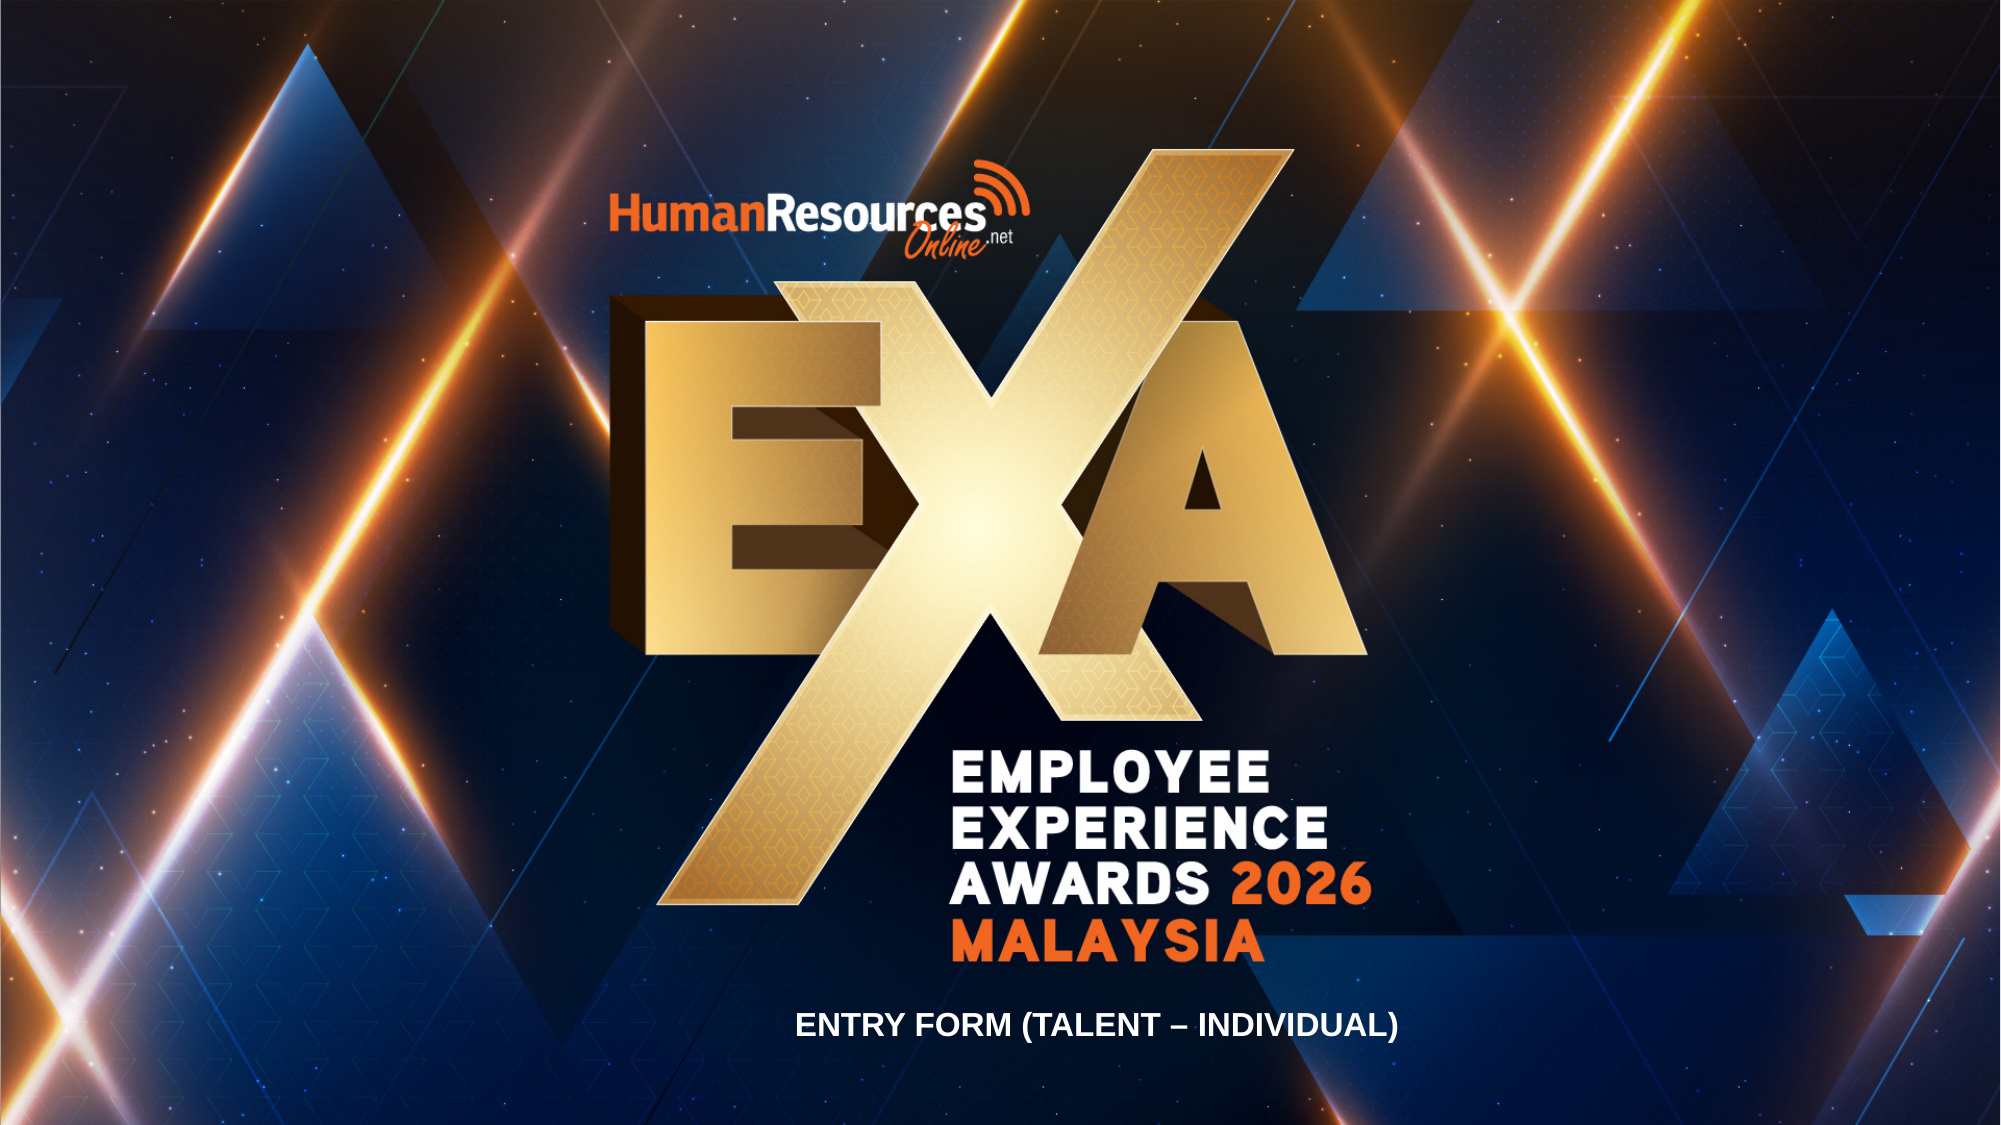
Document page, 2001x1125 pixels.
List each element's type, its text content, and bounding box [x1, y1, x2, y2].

picture [0, 0, 2001, 1125]
text_box ENTRY FORM (TALENT – INDIVIDUAL) [780, 995, 1649, 1051]
